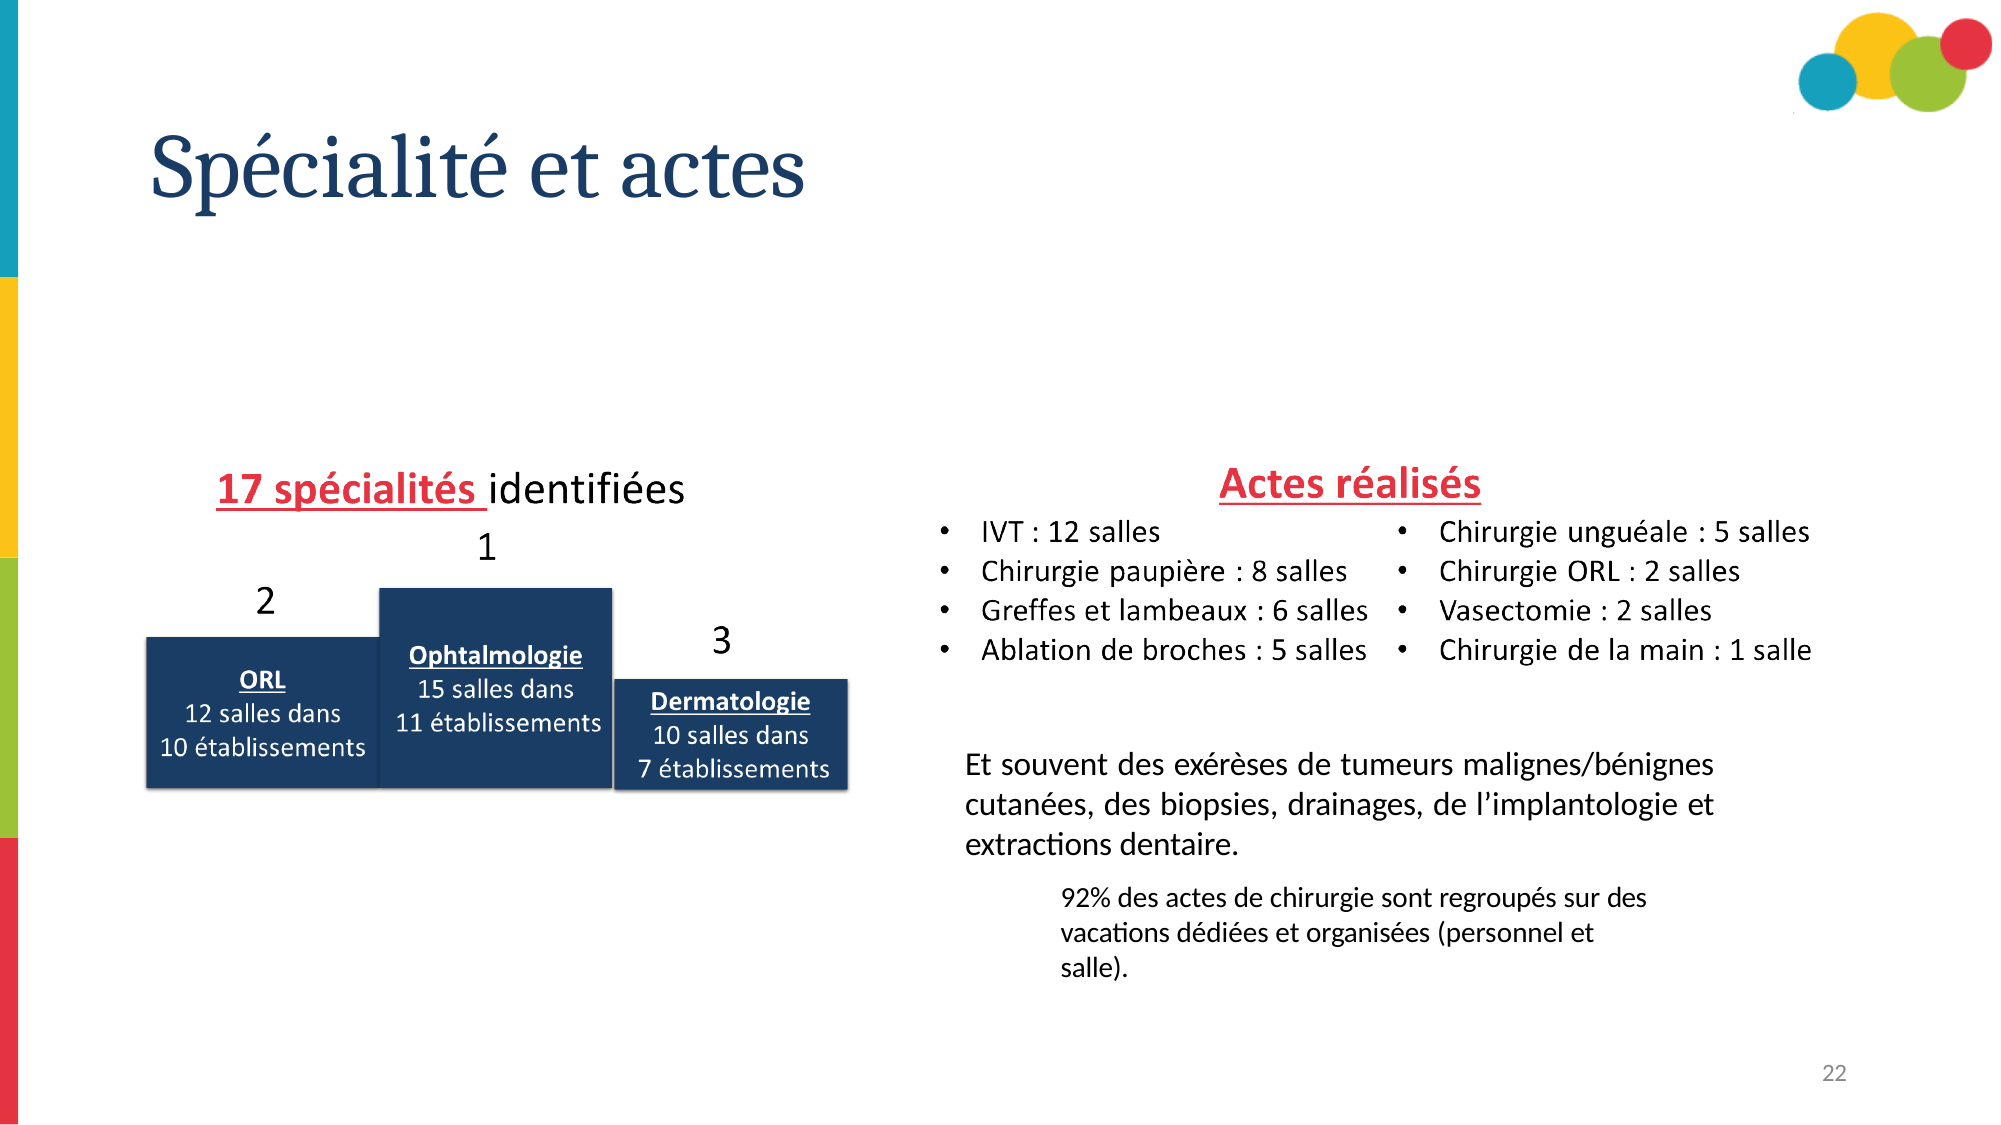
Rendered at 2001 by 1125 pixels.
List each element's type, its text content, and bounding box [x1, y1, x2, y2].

text_box Et souvent des exérèses de tumeurs malignes/bénignes cutanées, des biopsies, drainages, de l’implantologie et extractions dentaire. 92% des actes de chirurgie sont regroupés sur des vacations dédiées et organisées (personnel et salle). [962, 807, 1715, 984]
title Spécialité et actes [150, 38, 1093, 294]
picture [1793, 12, 1993, 114]
slide_number 22 [1815, 1060, 1856, 1125]
picture [141, 465, 1811, 797]
